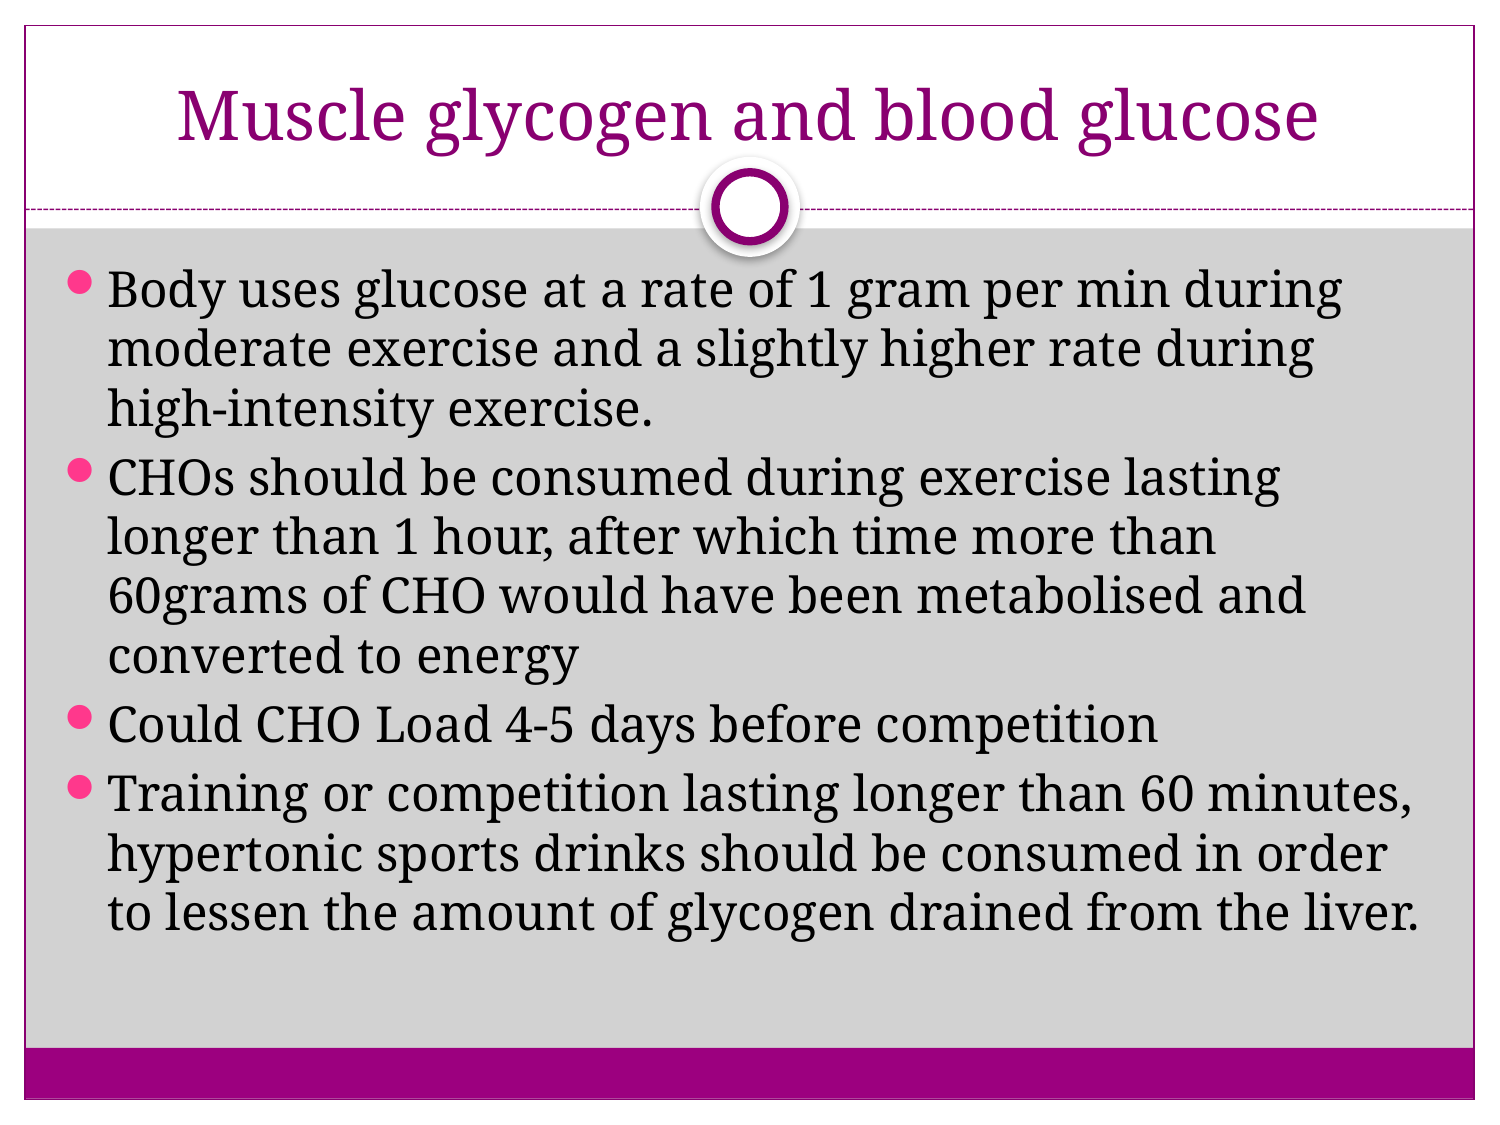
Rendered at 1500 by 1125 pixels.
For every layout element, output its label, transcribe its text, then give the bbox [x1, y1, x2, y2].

list Body uses glucose at a rate of 1 gram per min during moderate exercise and a slightly higher rate during high-intensity exercise. CHOs should be consumed during exercise lasting longer than 1 hour, after which time more than 60grams of CHO would have been metabolised and converted to energy Could CHO Load 4-5 days before competition Training or competition lasting longer than 60 minutes, hypertonic sports drinks should be consumed in order to lessen the amount of glycogen drained from the liver. [49, 250, 1445, 1001]
title Muscle glycogen and blood glucose [49, 37, 1450, 162]
